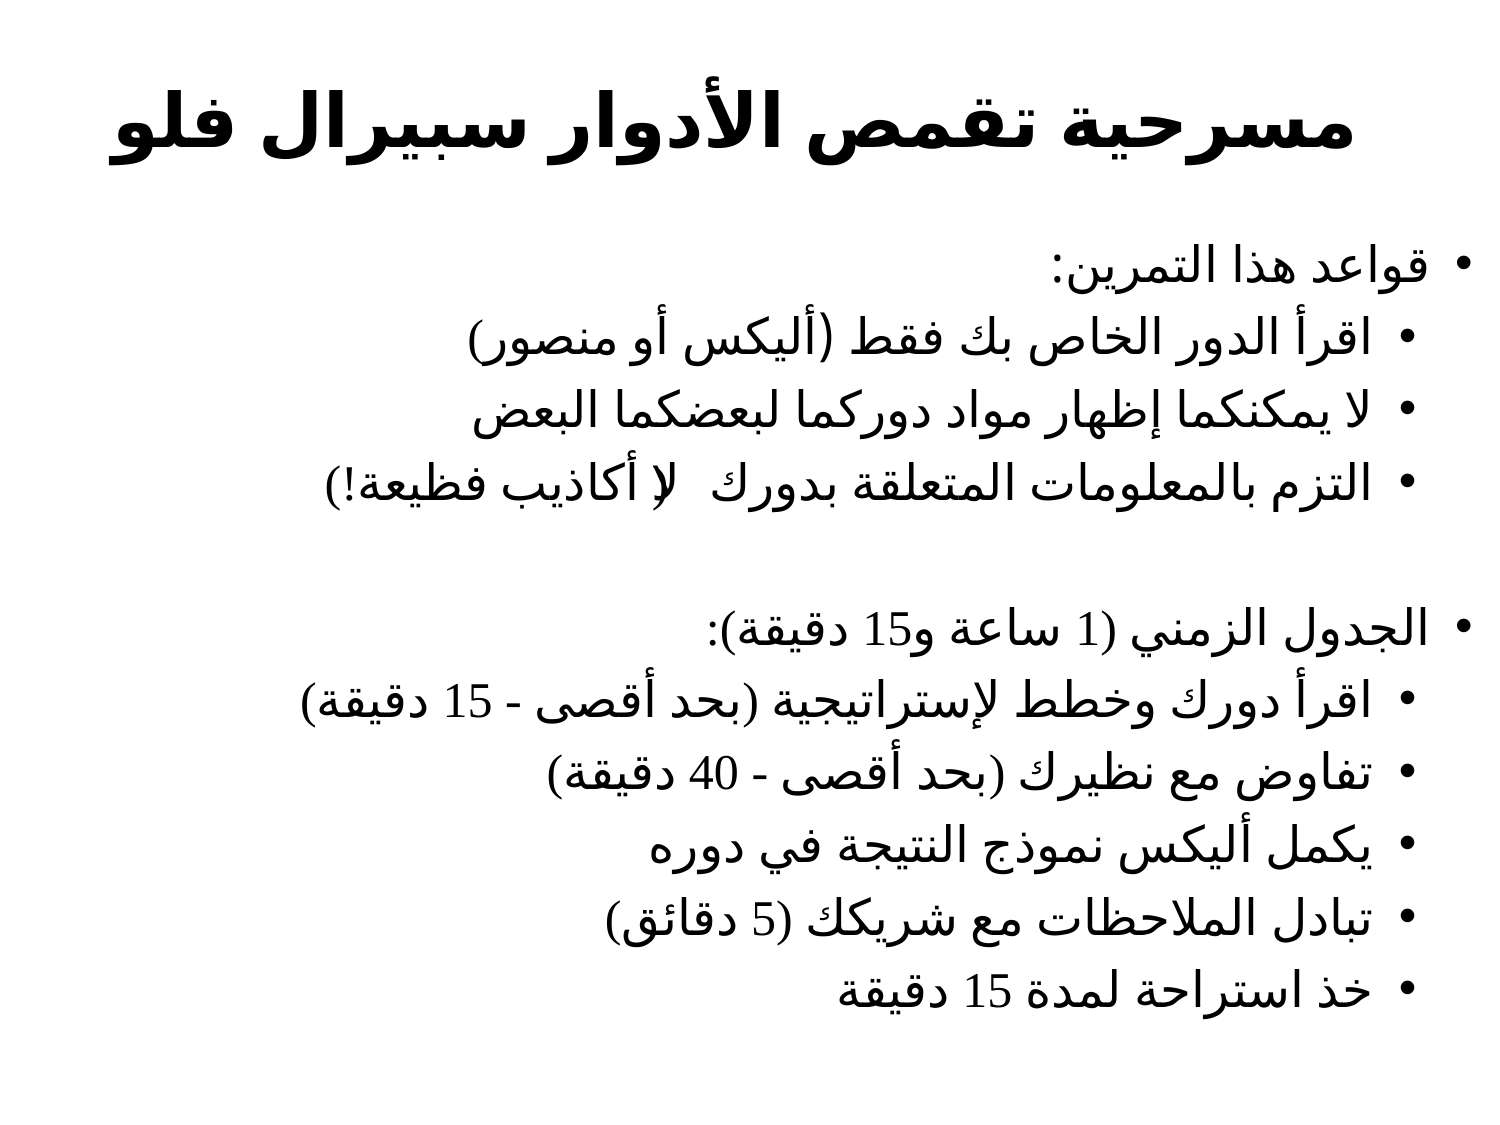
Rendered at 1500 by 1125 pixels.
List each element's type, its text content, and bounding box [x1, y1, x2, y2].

text_box قواعد هذا التمرين: اقرأ الدور الخاص بك فقط (أليكس أو منصور) لا يمكنكما إظهار مواد دوركما لبعضكما البعض التزم بالمعلومات المتعلقة بدورك (لا أكاذيب فظيعة!) الجدول الزمني (1 ساعة و15 دقيقة): اقرأ دورك وخطط لإستراتيجية (بحد أقصى - 15 دقيقة) تفاوض مع نظيرك (بحد أقصى - 40 دقيقة) يكمل أليكس نموذج النتيجة في دوره تبادل الملاحظات مع شريكك (5 دقائق) خذ استراحة لمدة 15 دقيقة [84, 224, 1488, 1125]
title مسرحية تقمص الأدوار سبيرال فلو [72, 59, 1400, 175]
